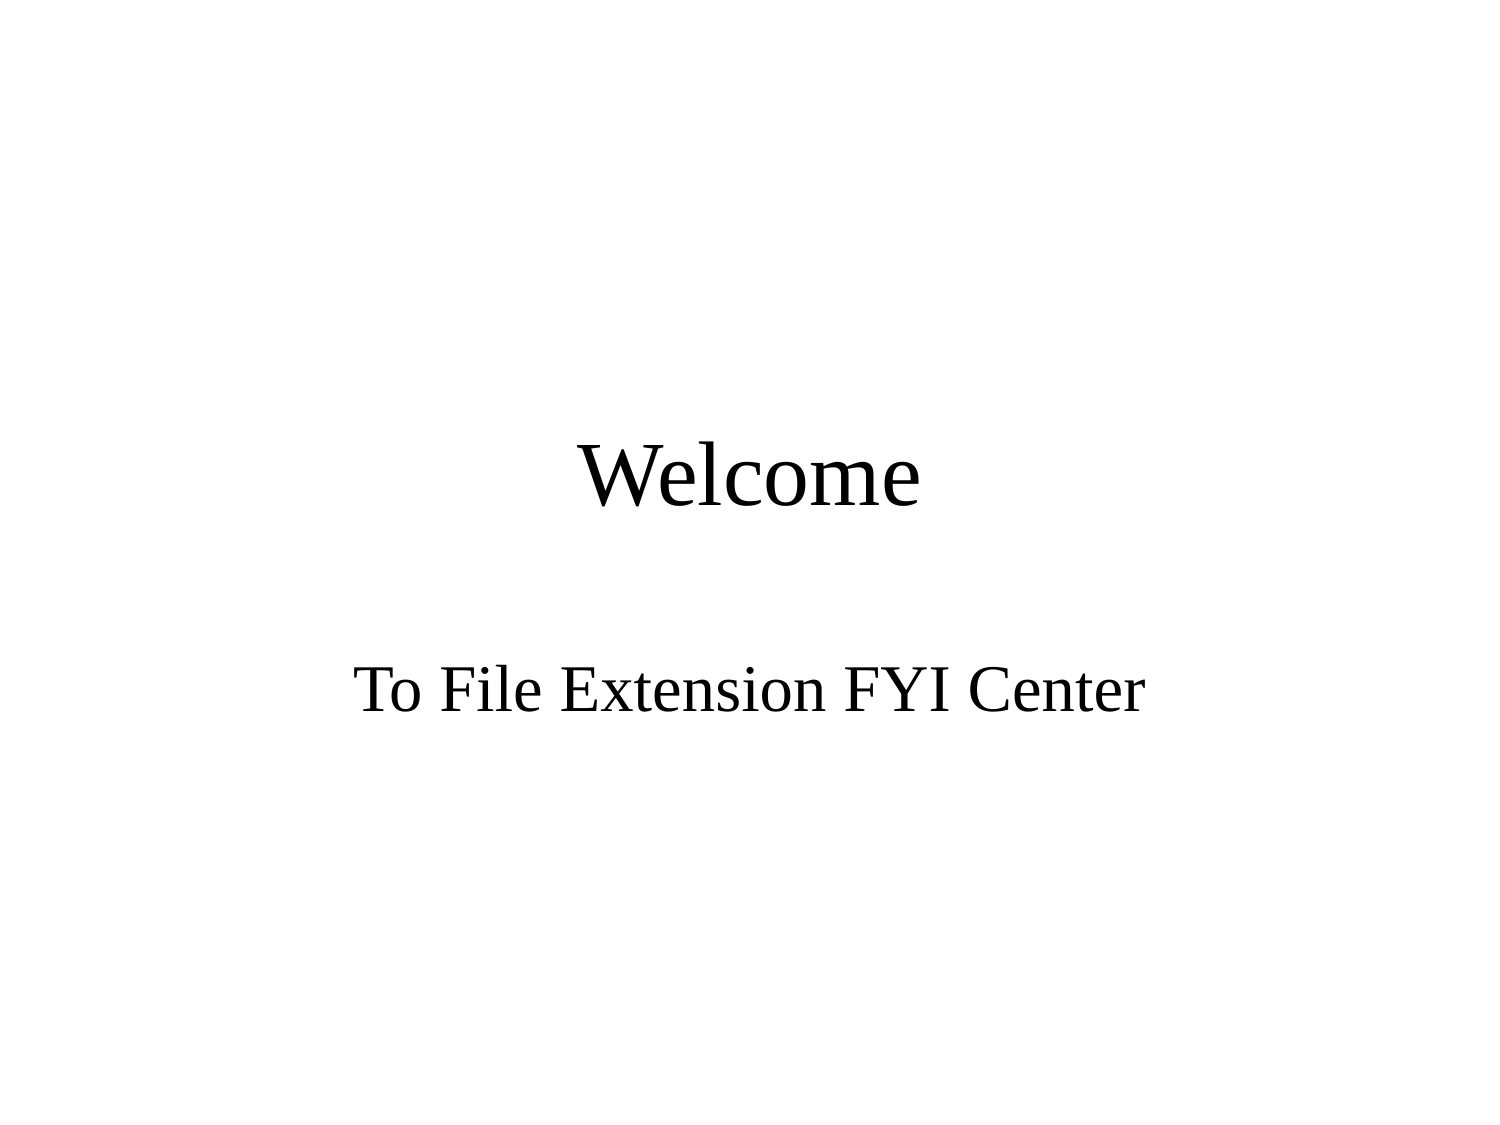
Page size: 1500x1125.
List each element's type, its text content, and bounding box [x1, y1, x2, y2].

subtitle To File Extension FYI Center [225, 637, 1275, 925]
title Welcome [112, 375, 1388, 563]
